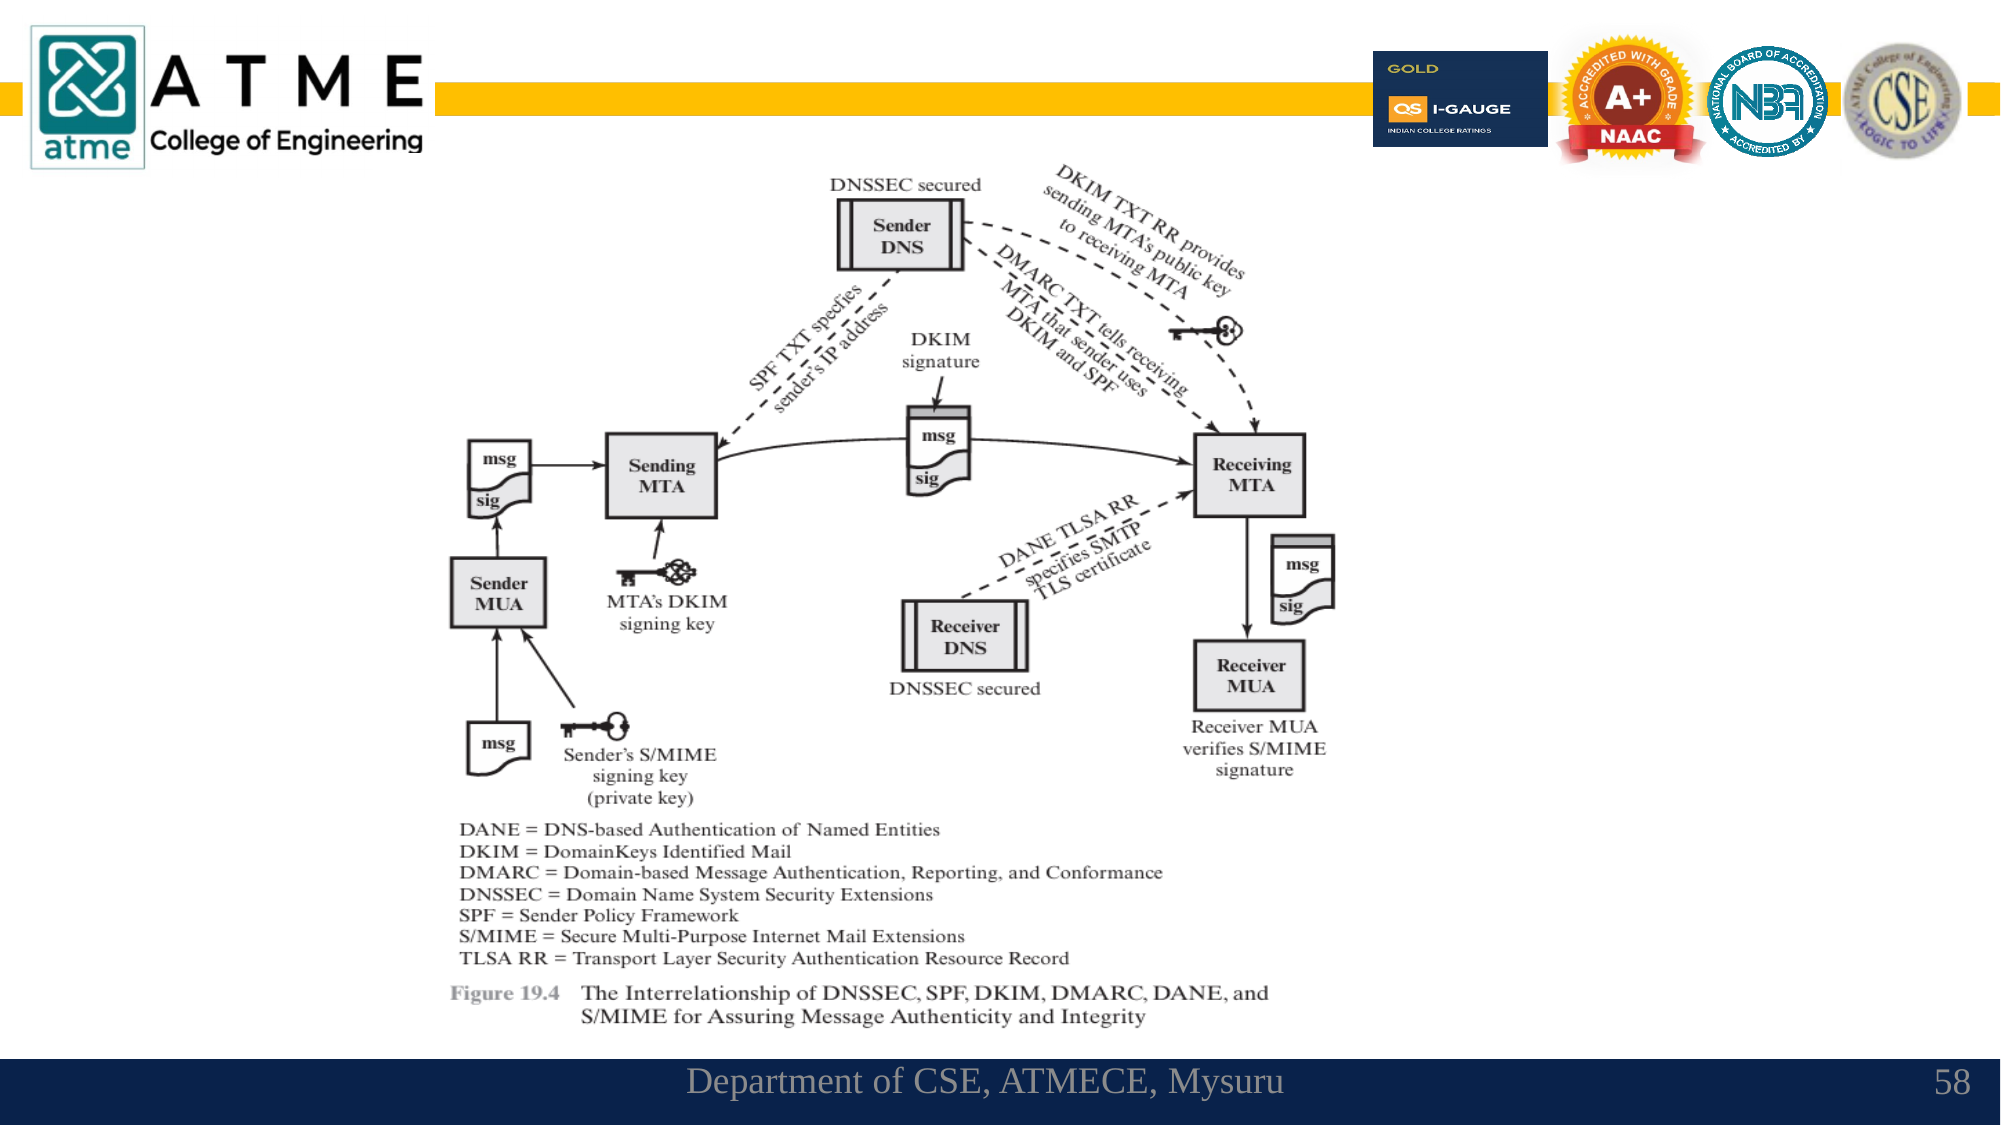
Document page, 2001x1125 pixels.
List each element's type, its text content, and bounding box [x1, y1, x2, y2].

slide_number 58 [1511, 1057, 1972, 1103]
picture [1373, 20, 1828, 180]
picture [1840, 26, 1968, 176]
picture [22, 15, 1392, 1049]
footer Department of CSE, ATMECE, Mysuru [501, 1056, 1470, 1102]
picture [0, 1059, 2001, 1125]
